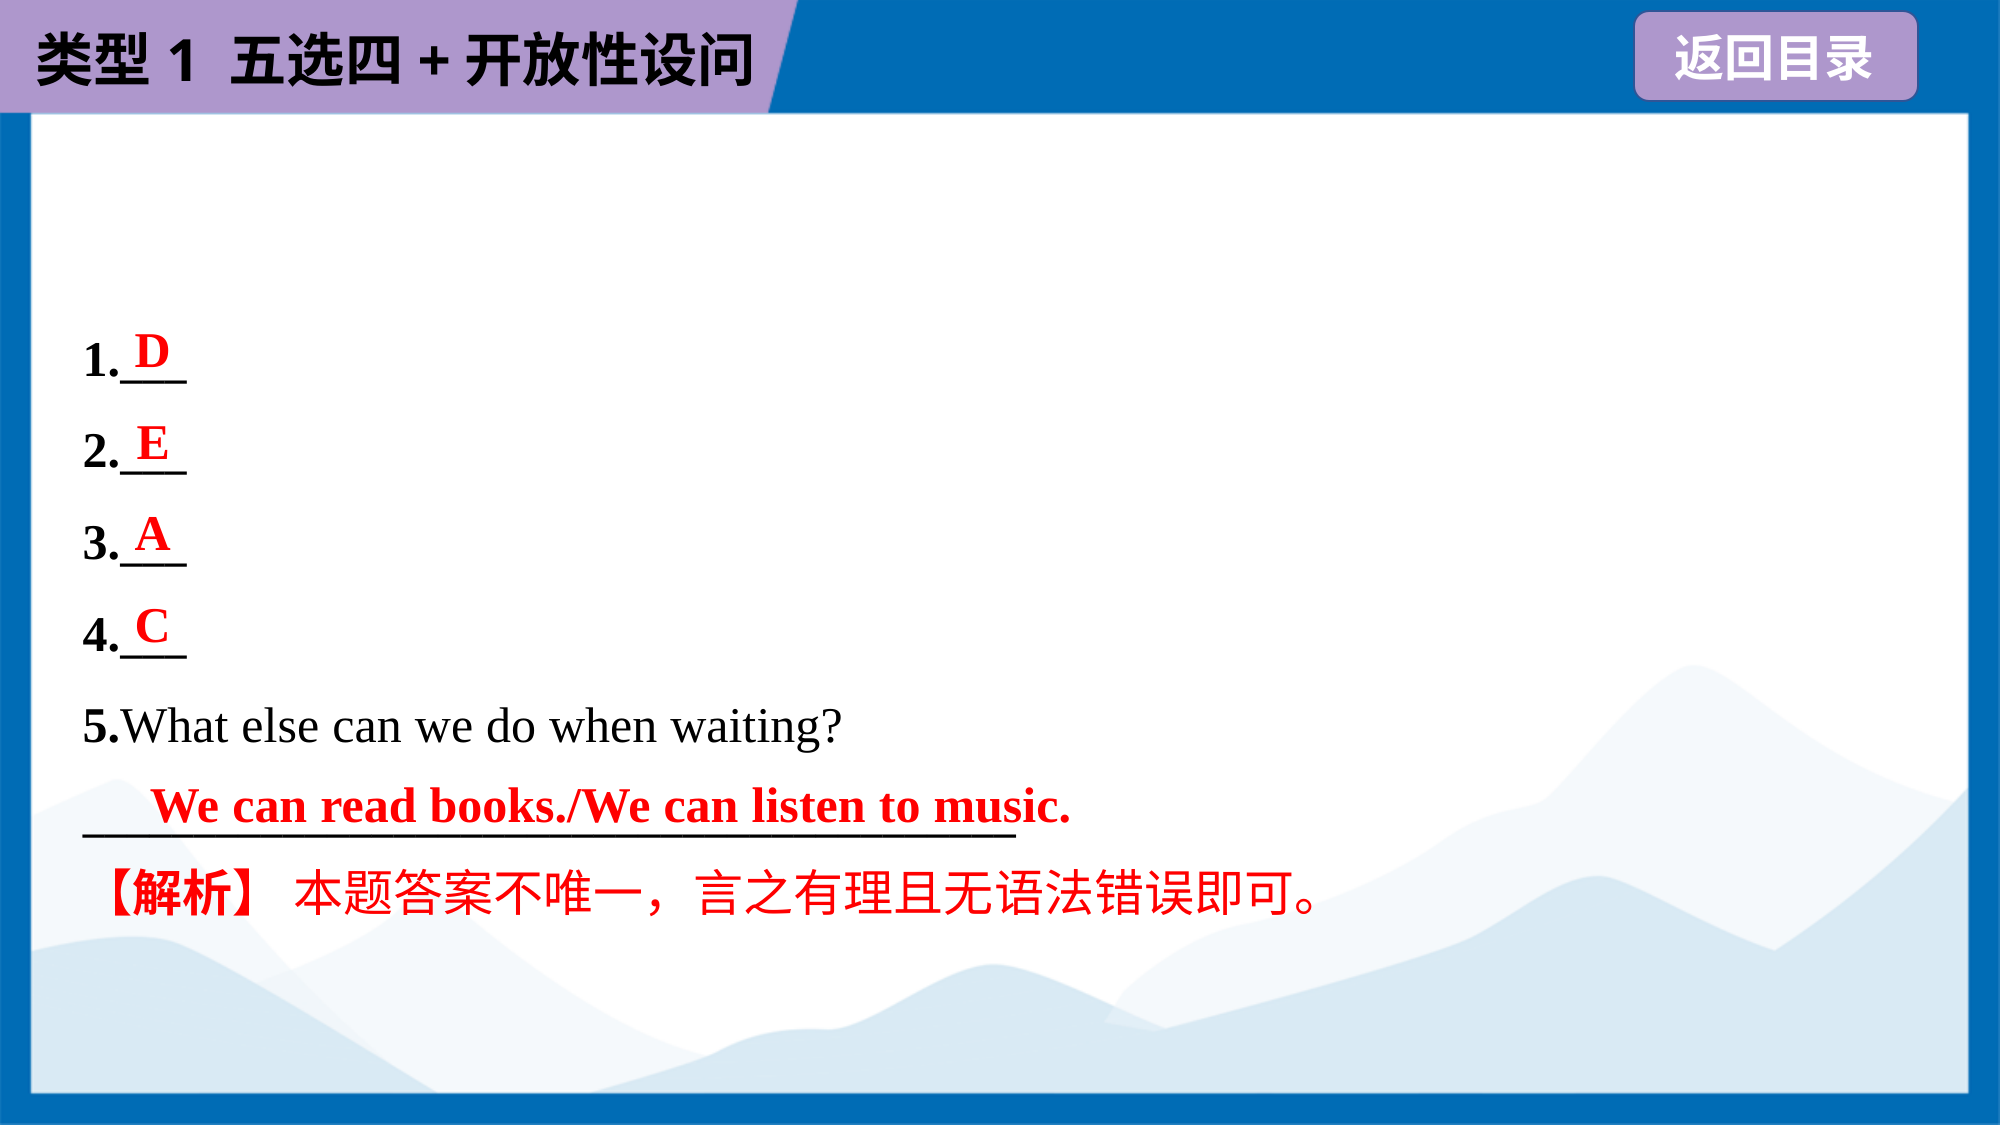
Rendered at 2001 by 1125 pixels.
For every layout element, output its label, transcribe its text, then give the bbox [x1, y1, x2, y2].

text_box We can read books./We can listen to music. [89, 744, 1132, 823]
text_box 【解析】 本题答案不唯一，言之有理且无语法错误即可。 [82, 833, 1917, 912]
text_box D [116, 289, 189, 369]
text_box C [116, 564, 189, 644]
text_box E [118, 381, 189, 461]
text_box A [116, 473, 189, 552]
text_box 1.___ 2.___ 3.___ 4.___ 5.What else can we do when waiting? __________________________________________ [82, 294, 1917, 831]
picture [0, 0, 2000, 1125]
